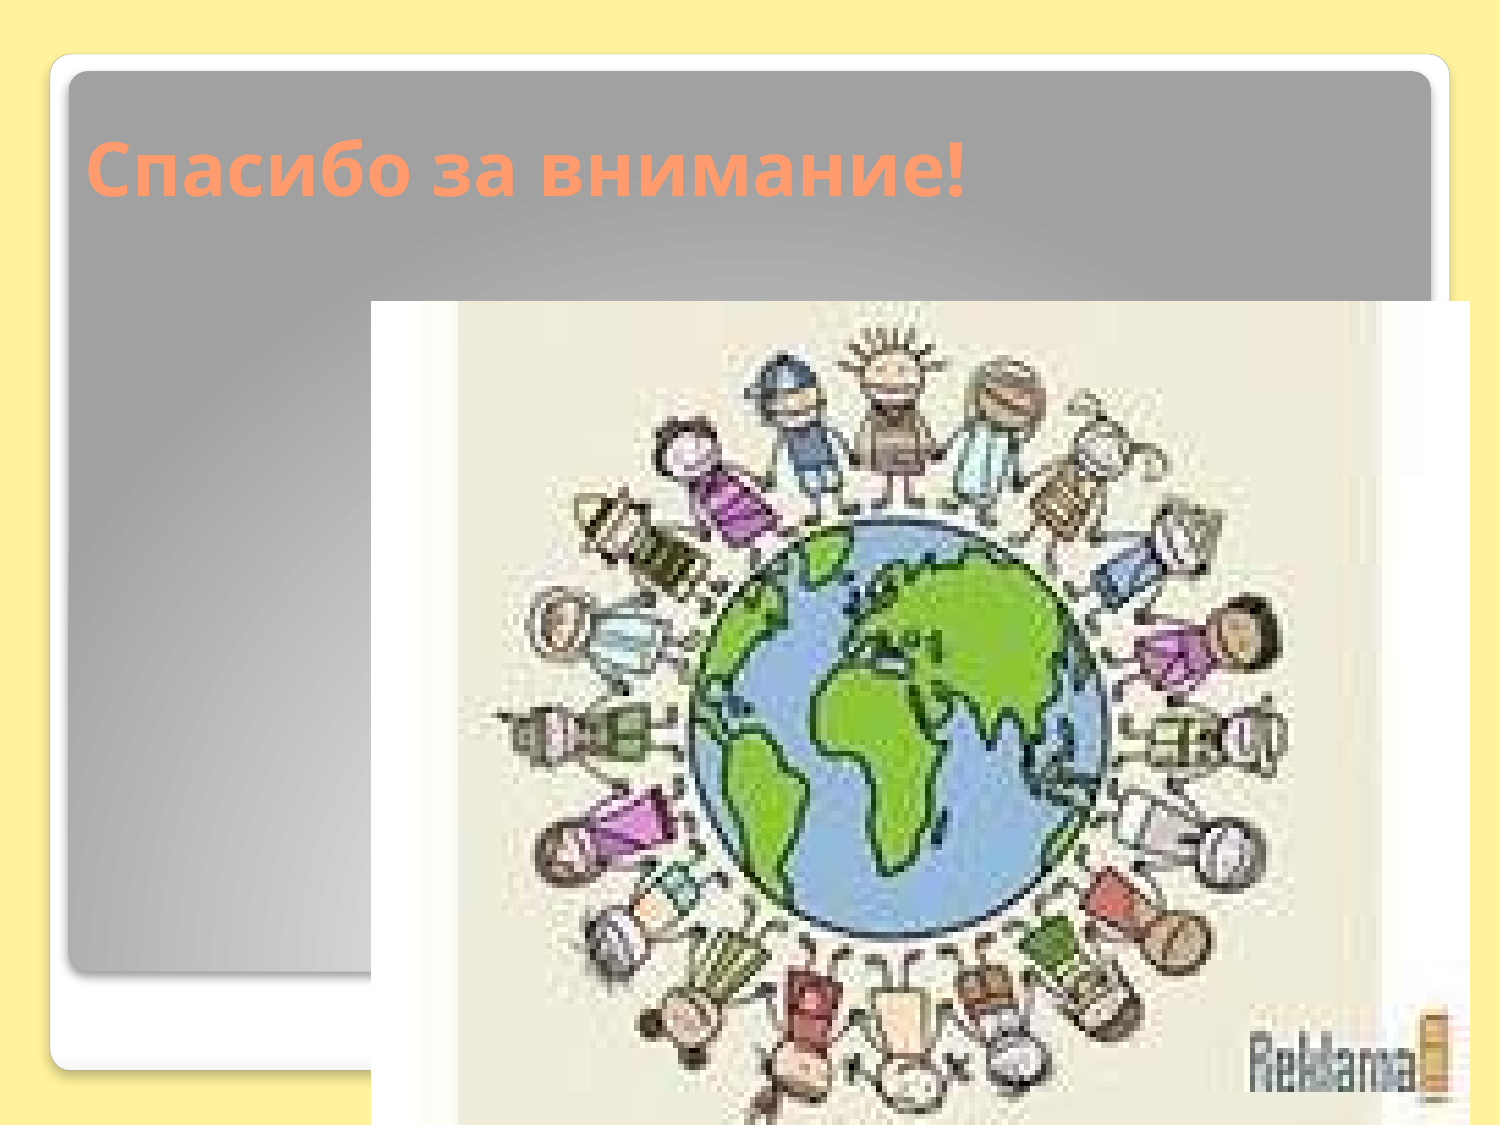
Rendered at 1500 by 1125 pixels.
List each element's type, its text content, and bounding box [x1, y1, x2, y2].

picture [371, 301, 1470, 1125]
title Спасибо за внимание! [70, 46, 1413, 220]
